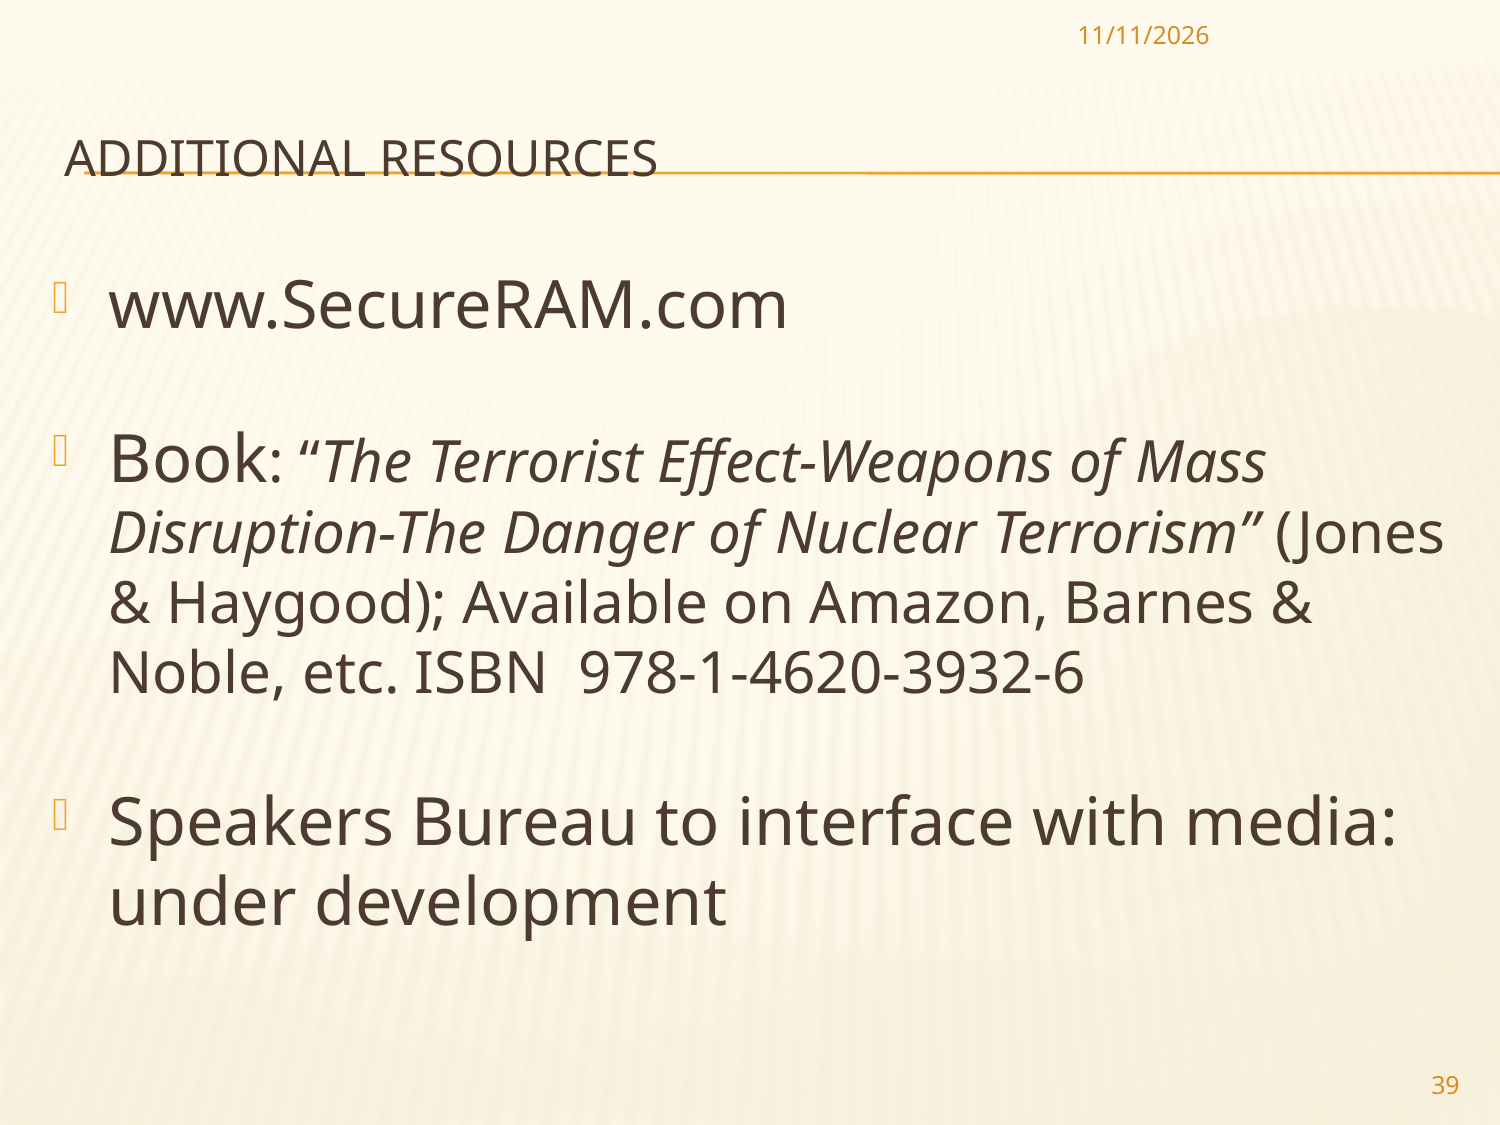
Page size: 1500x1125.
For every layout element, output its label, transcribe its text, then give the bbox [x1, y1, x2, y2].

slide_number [1062, 12, 1475, 60]
list www.SecureRAM.com Book: “The Terrorist Effect-Weapons of Mass Disruption-The Danger of Nuclear Terrorism” (Jones & Haygood); Available on Amazon, Barnes & Noble, etc. ISBN 978-1-4620-3932-6 Speakers Bureau to interface with media: under development [37, 254, 1475, 998]
slide_number 39 [1350, 1061, 1475, 1103]
title Additional Resources [50, 87, 1475, 225]
